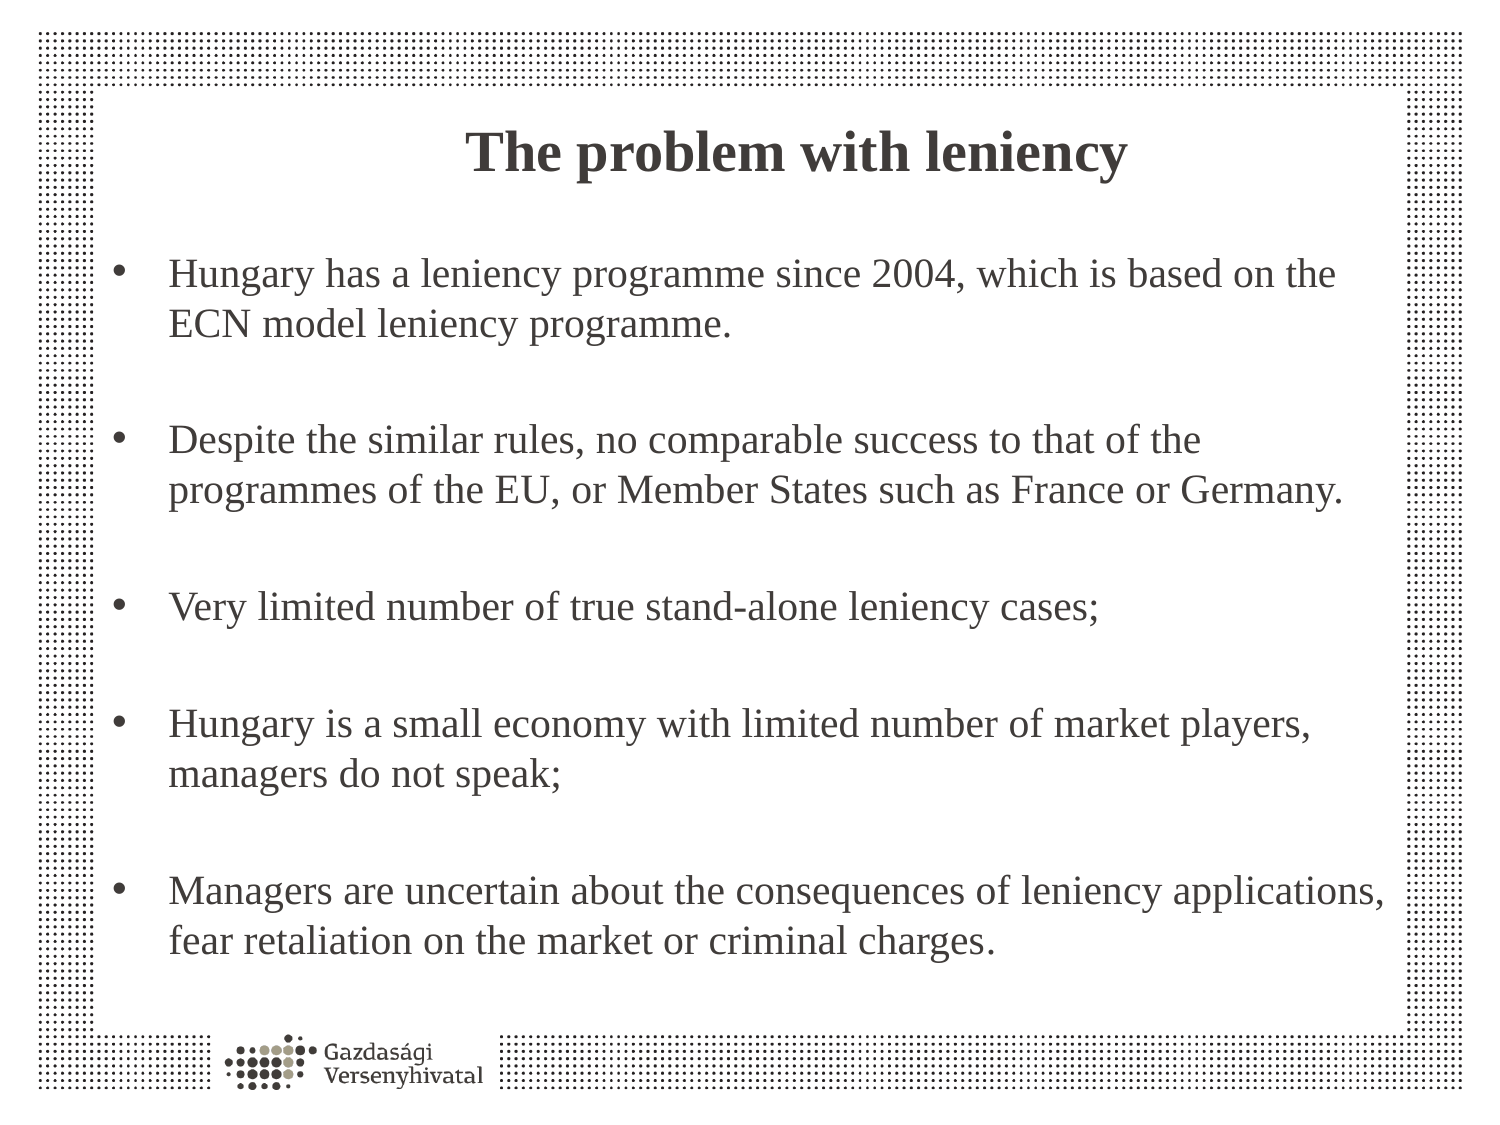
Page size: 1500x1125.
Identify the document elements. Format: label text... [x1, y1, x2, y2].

text_box The problem with leniency [450, 106, 1145, 191]
list Hungary has a leniency programme since 2004, which is based on the ECN model leniency programme. Despite the similar rules, no comparable success to that of the programmes of the EU, or Member States such as France or Germany. Very limited number of true stand-alone leniency cases; Hungary is a small economy with limited number of market players, managers do not speak; Managers are uncertain about the consequences of leniency applications, fear retaliation on the market or criminal charges. [112, 243, 1400, 1024]
picture [4, 0, 1496, 1125]
